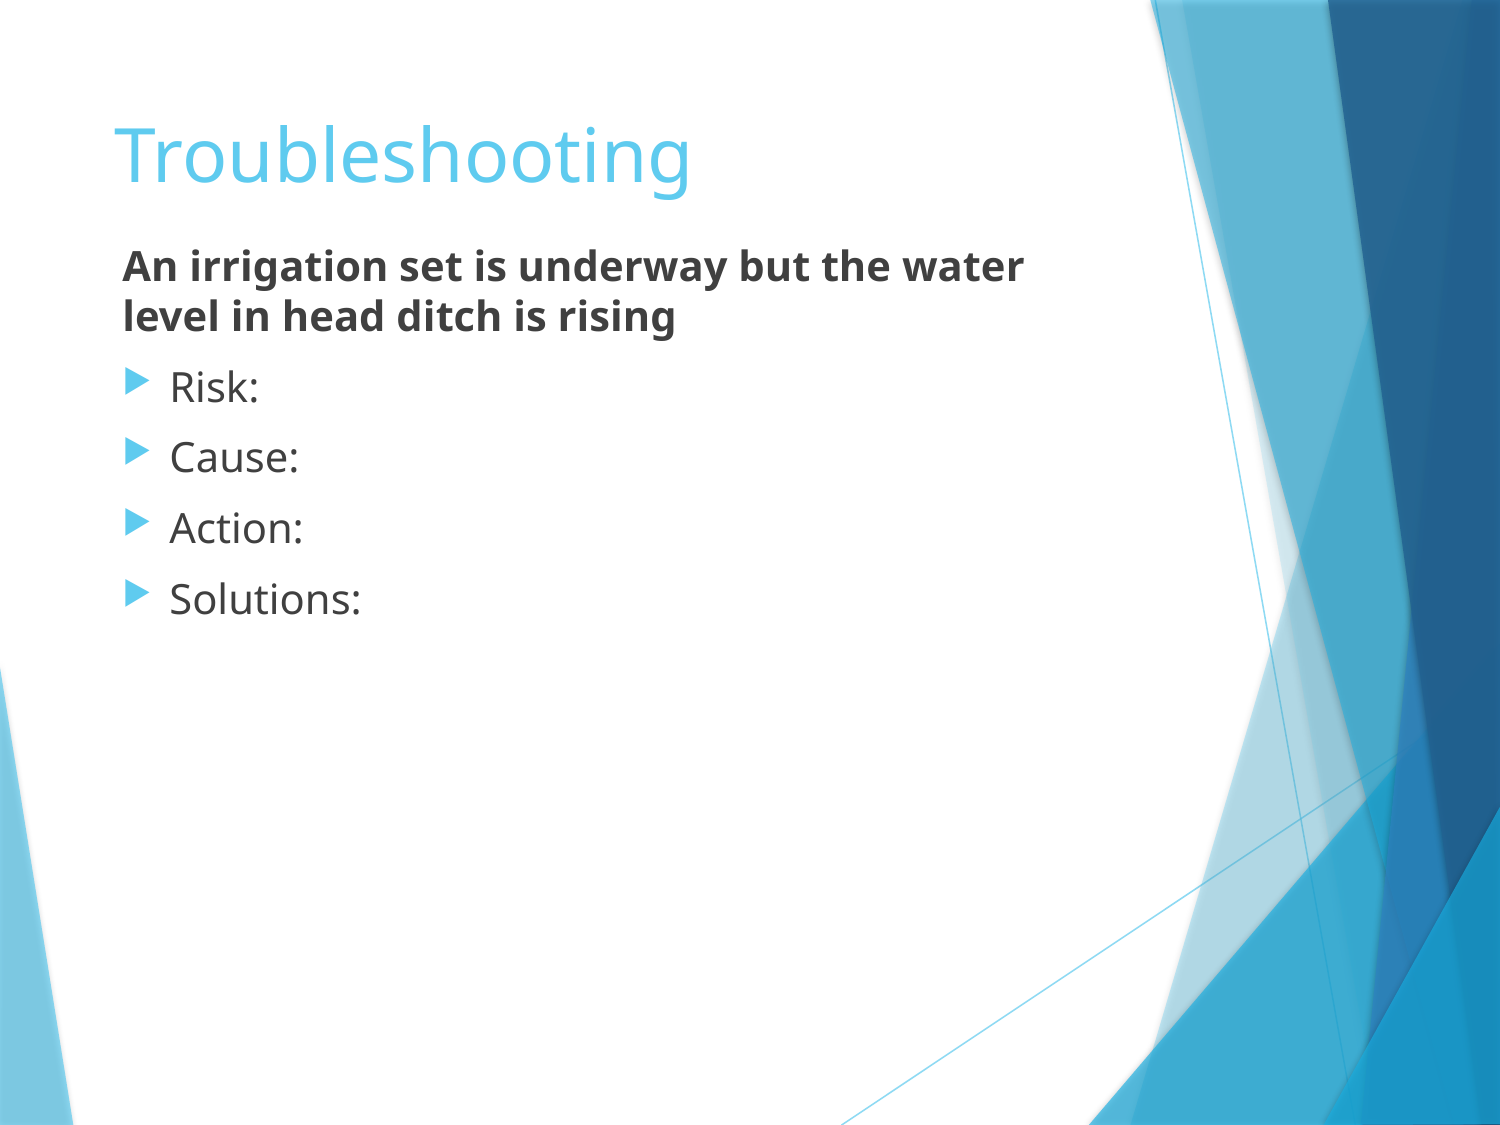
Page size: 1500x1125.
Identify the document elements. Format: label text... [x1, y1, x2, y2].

list An irrigation set is underway but the water level in head ditch is rising Risk: Cause: Action: Solutions: [99, 231, 1142, 869]
title Troubleshooting [99, 99, 1142, 231]
